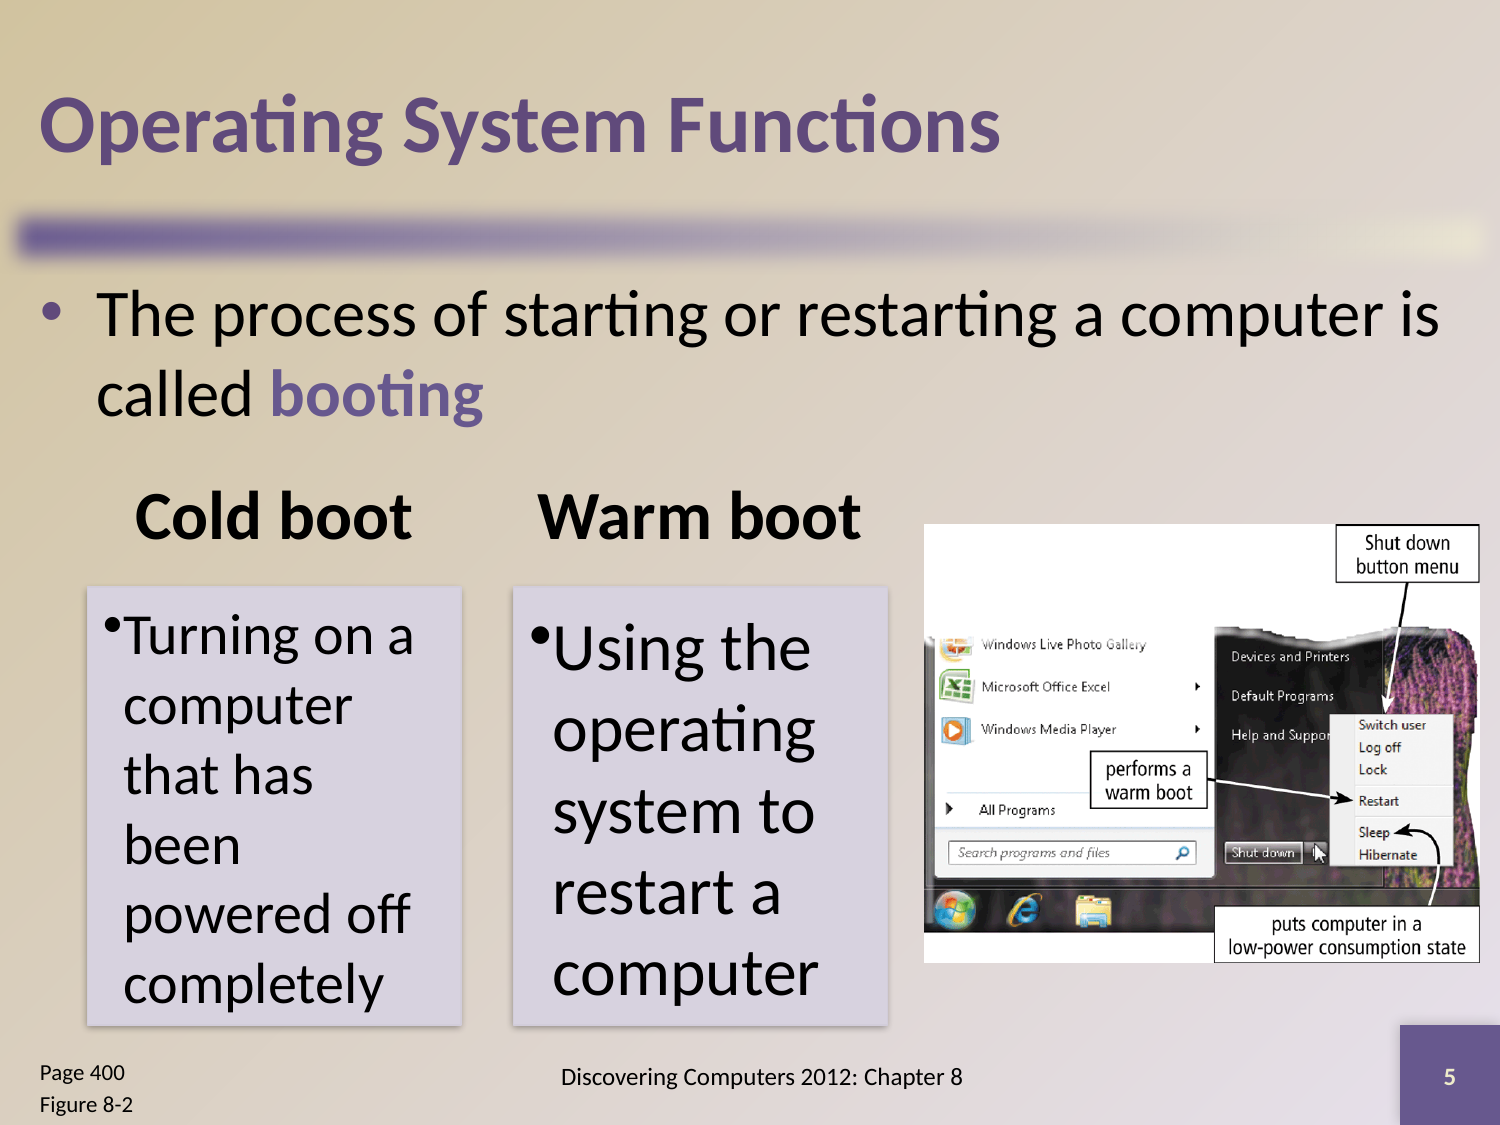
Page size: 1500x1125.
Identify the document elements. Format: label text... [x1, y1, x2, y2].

list Page 400 Figure 8-2 [24, 1050, 300, 1125]
slide_number 5 [1400, 1025, 1500, 1125]
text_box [87, 437, 888, 1026]
title Operating System Functions [24, 24, 1475, 213]
footer Discovering Computers 2012: Chapter 8 [450, 1037, 1075, 1113]
picture [924, 524, 1481, 963]
list The process of starting or restarting a computer is called booting [24, 262, 1475, 1025]
